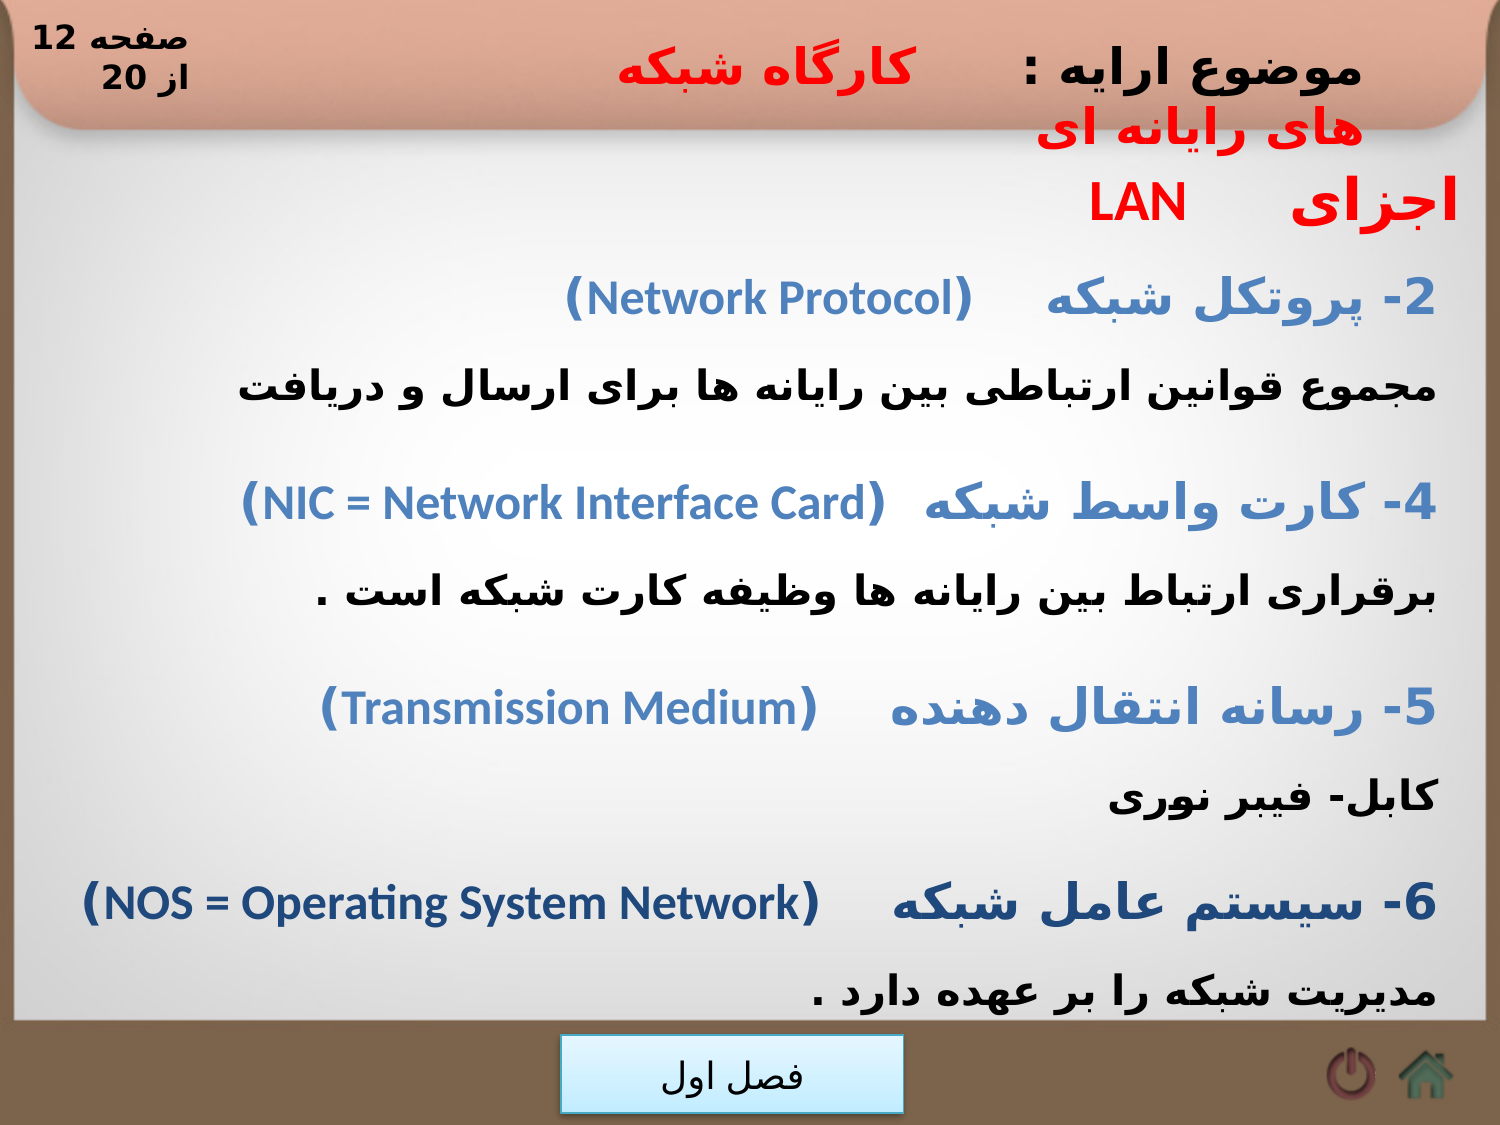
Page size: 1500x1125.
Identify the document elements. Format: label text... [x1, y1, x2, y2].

text_box موضوع ارایه : کارگاه شبکه های رایانه ای [585, 26, 1380, 162]
text_box صفحه 12 از 20 [0, 9, 205, 104]
text_box اجزای LAN [1075, 154, 1497, 240]
text_box 2- پروتکل شبکه (Network Protocol) مجموع قوانین ارتباطی بین رایانه ها برای ارسال و دریافت 4- کارت واسط شبکه (NIC = Network Interface Card) برقراری ارتباط بین رایانه ها وظیفه کارت شبکه است . 5- رسانه انتقال دهنده (Transmission Medium) کابل- فیبر نوری 6- سیستم عامل شبکه (NOS = Operating System Network) مدیریت شبکه را بر عهده دارد . [12, 256, 1454, 1022]
text_box فصل اول [560, 1034, 904, 1114]
picture [0, 0, 1500, 1125]
